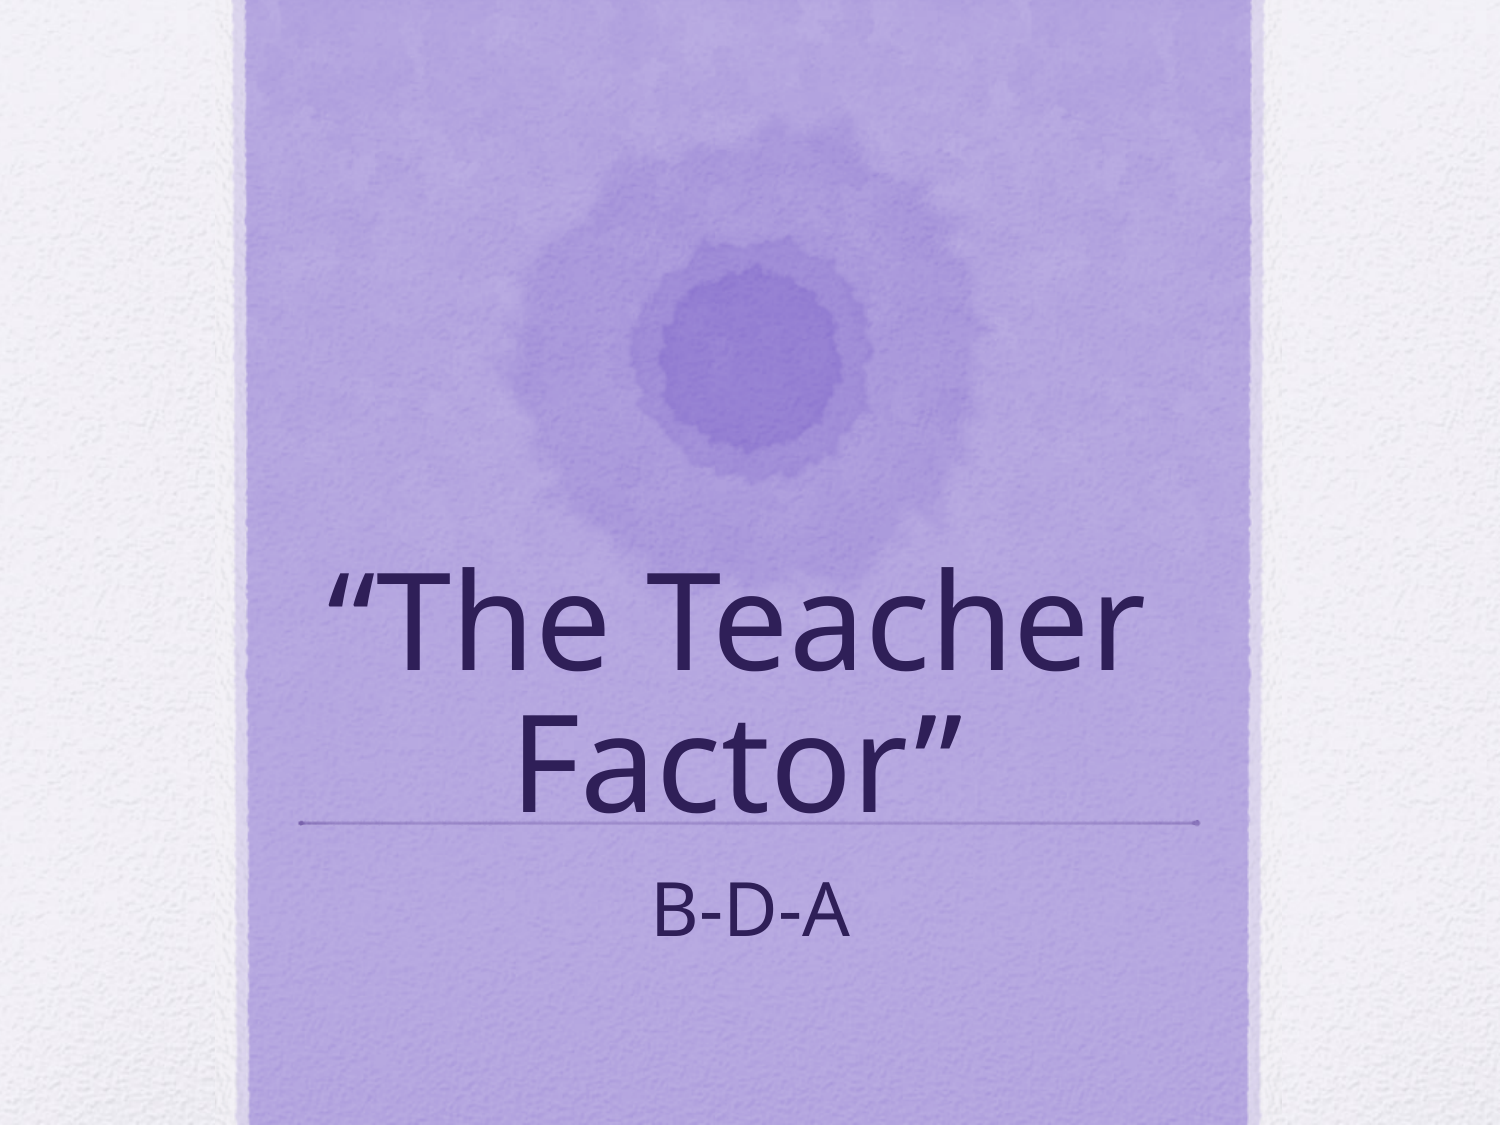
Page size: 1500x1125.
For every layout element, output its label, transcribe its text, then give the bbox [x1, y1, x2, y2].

title “The Teacher Factor” [244, 605, 1230, 847]
picture [0, 0, 1500, 1125]
subtitle B-D-A [304, 853, 1198, 994]
